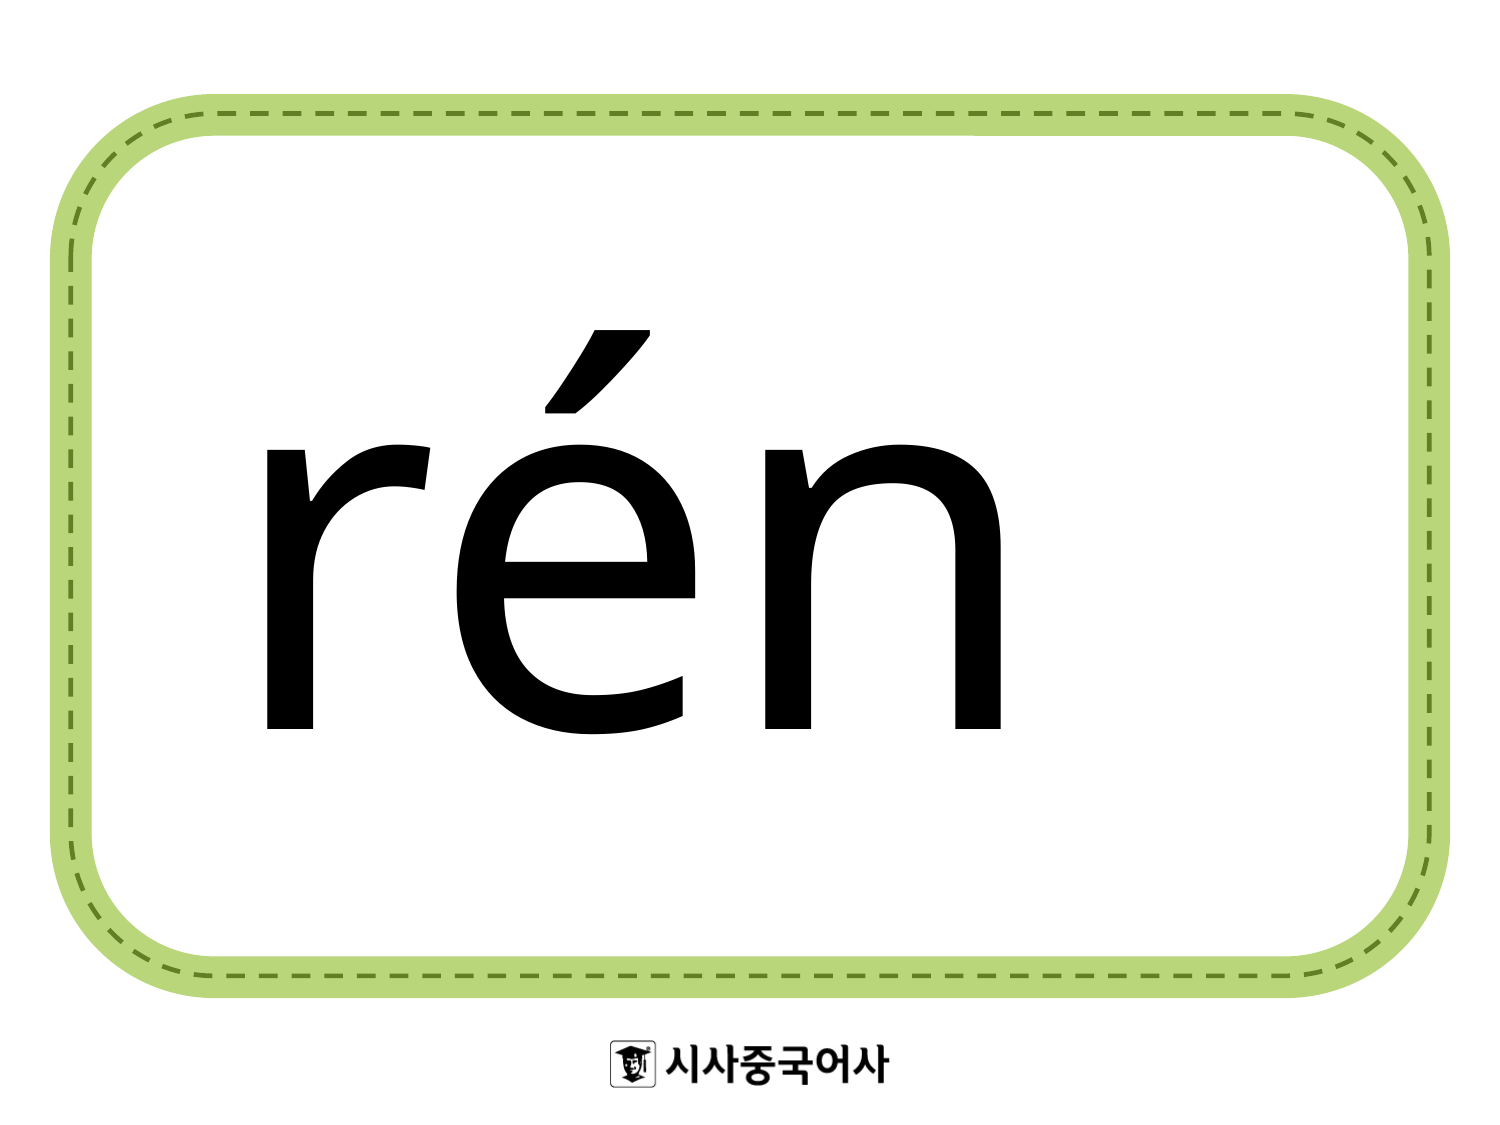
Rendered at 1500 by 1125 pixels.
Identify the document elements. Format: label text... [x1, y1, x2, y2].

text_box rén [145, 189, 1354, 853]
picture [602, 1034, 898, 1094]
